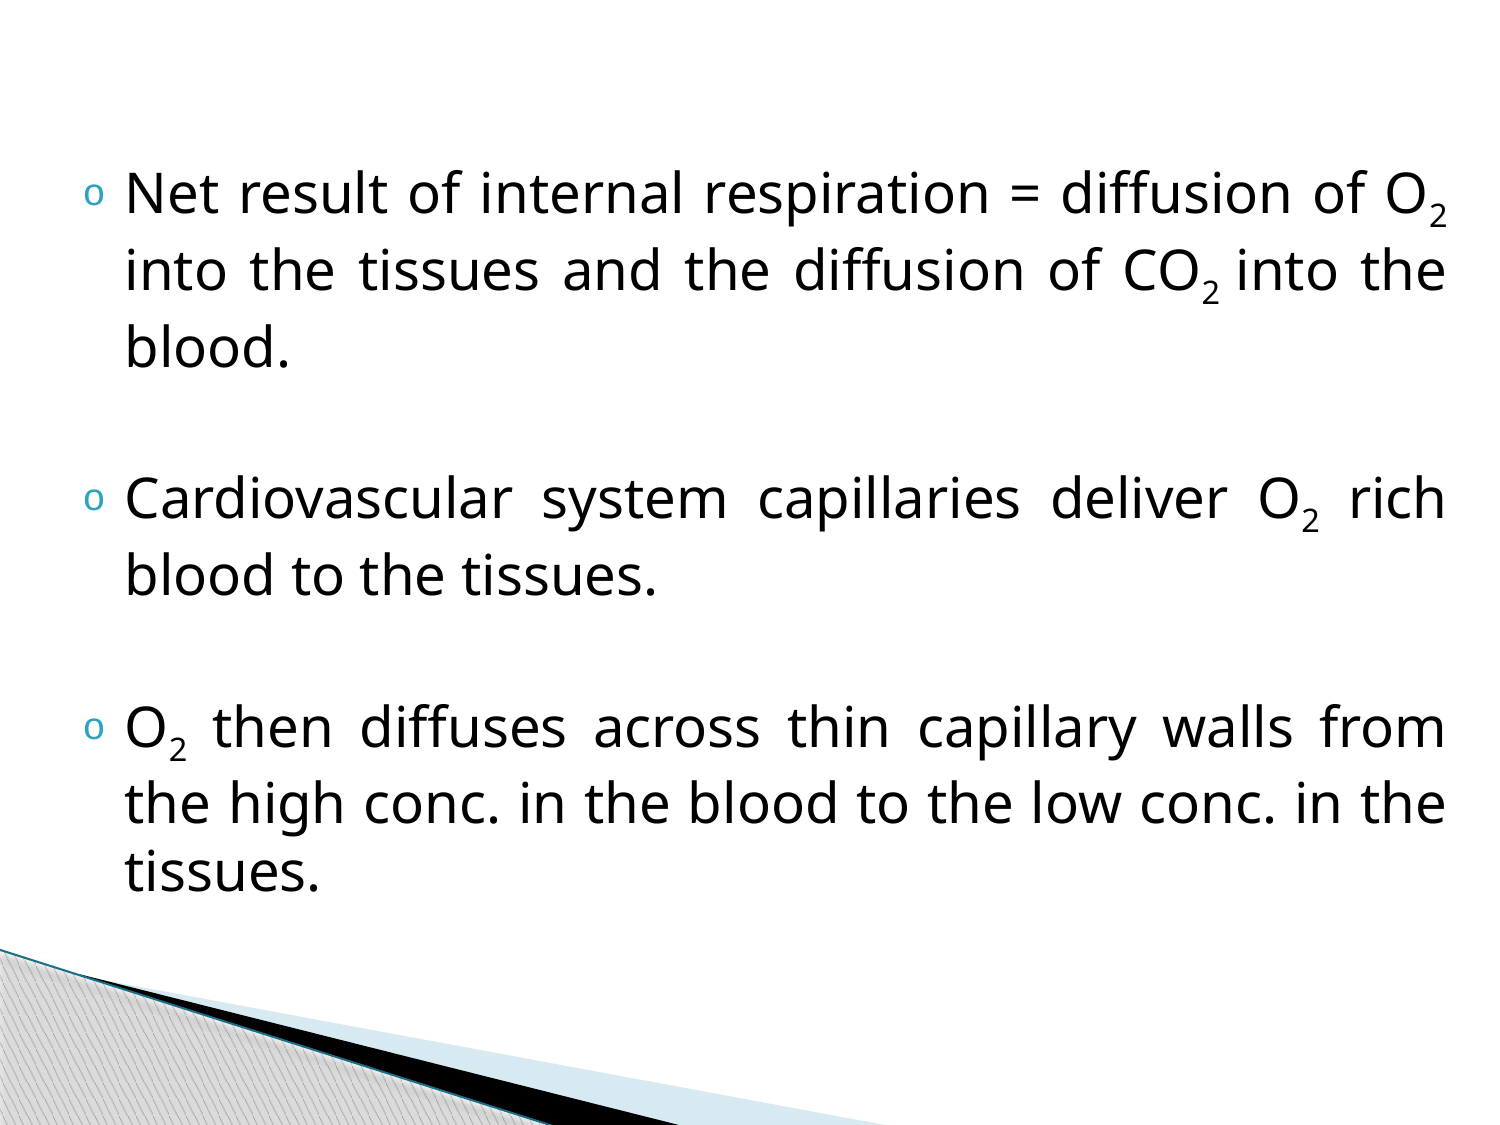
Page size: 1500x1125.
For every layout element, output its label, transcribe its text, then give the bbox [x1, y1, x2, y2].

list Net result of internal respiration = diffusion of O2 into the tissues and the diffusion of CO2 into the blood. Cardiovascular system capillaries deliver O2 rich blood to the tissues. O2 then diffuses across thin capillary walls from the high conc. in the blood to the low conc. in the tissues. [50, 149, 1463, 1000]
